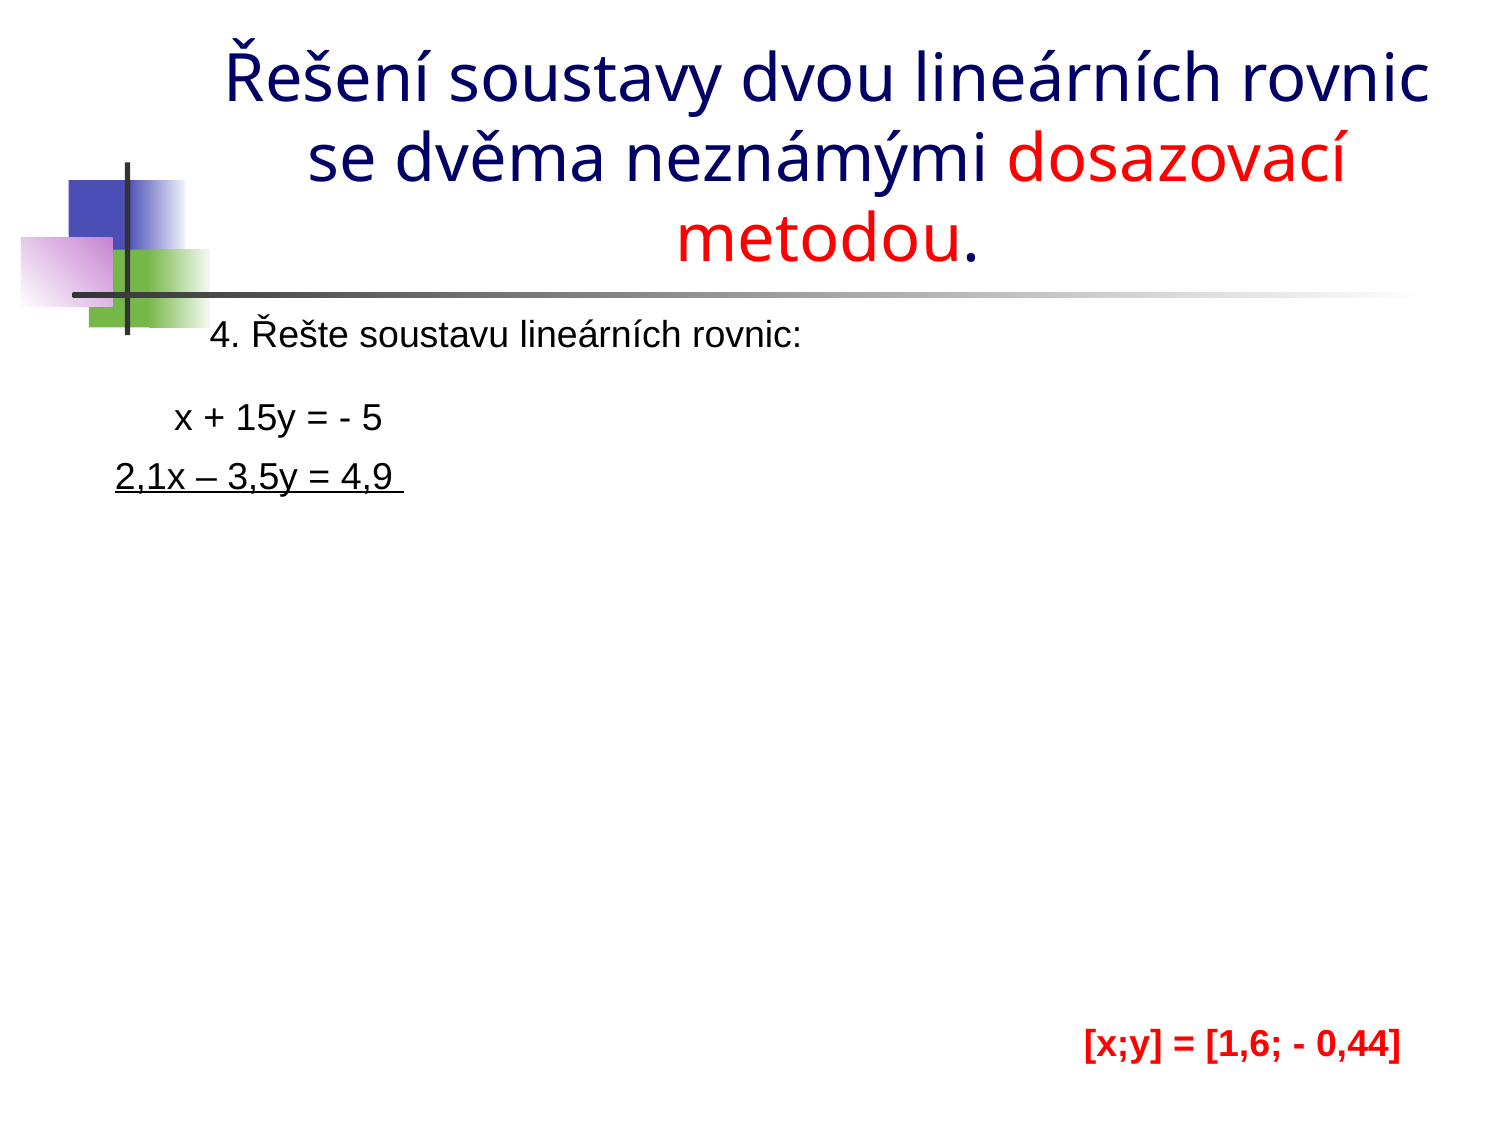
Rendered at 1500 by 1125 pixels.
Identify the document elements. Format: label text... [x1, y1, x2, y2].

text_box 4. Řešte soustavu lineárních rovnic: [194, 302, 998, 363]
title Řešení soustavy dvou lineárních rovnic se dvěma neznámými dosazovací metodou. [188, 75, 1468, 185]
text_box [x;y] = [1,6; - 0,44] [1068, 1011, 1447, 1072]
text_box [0, 0, 1500, 75]
text_box x + 15y = - 5 [159, 385, 408, 444]
text_box 2,1x – 3,5y = 4,9 [100, 444, 491, 505]
title Řešení soustavy dvou lineárních rovnic se dvěma neznámými dosazovací metodou. [188, 186, 1468, 276]
